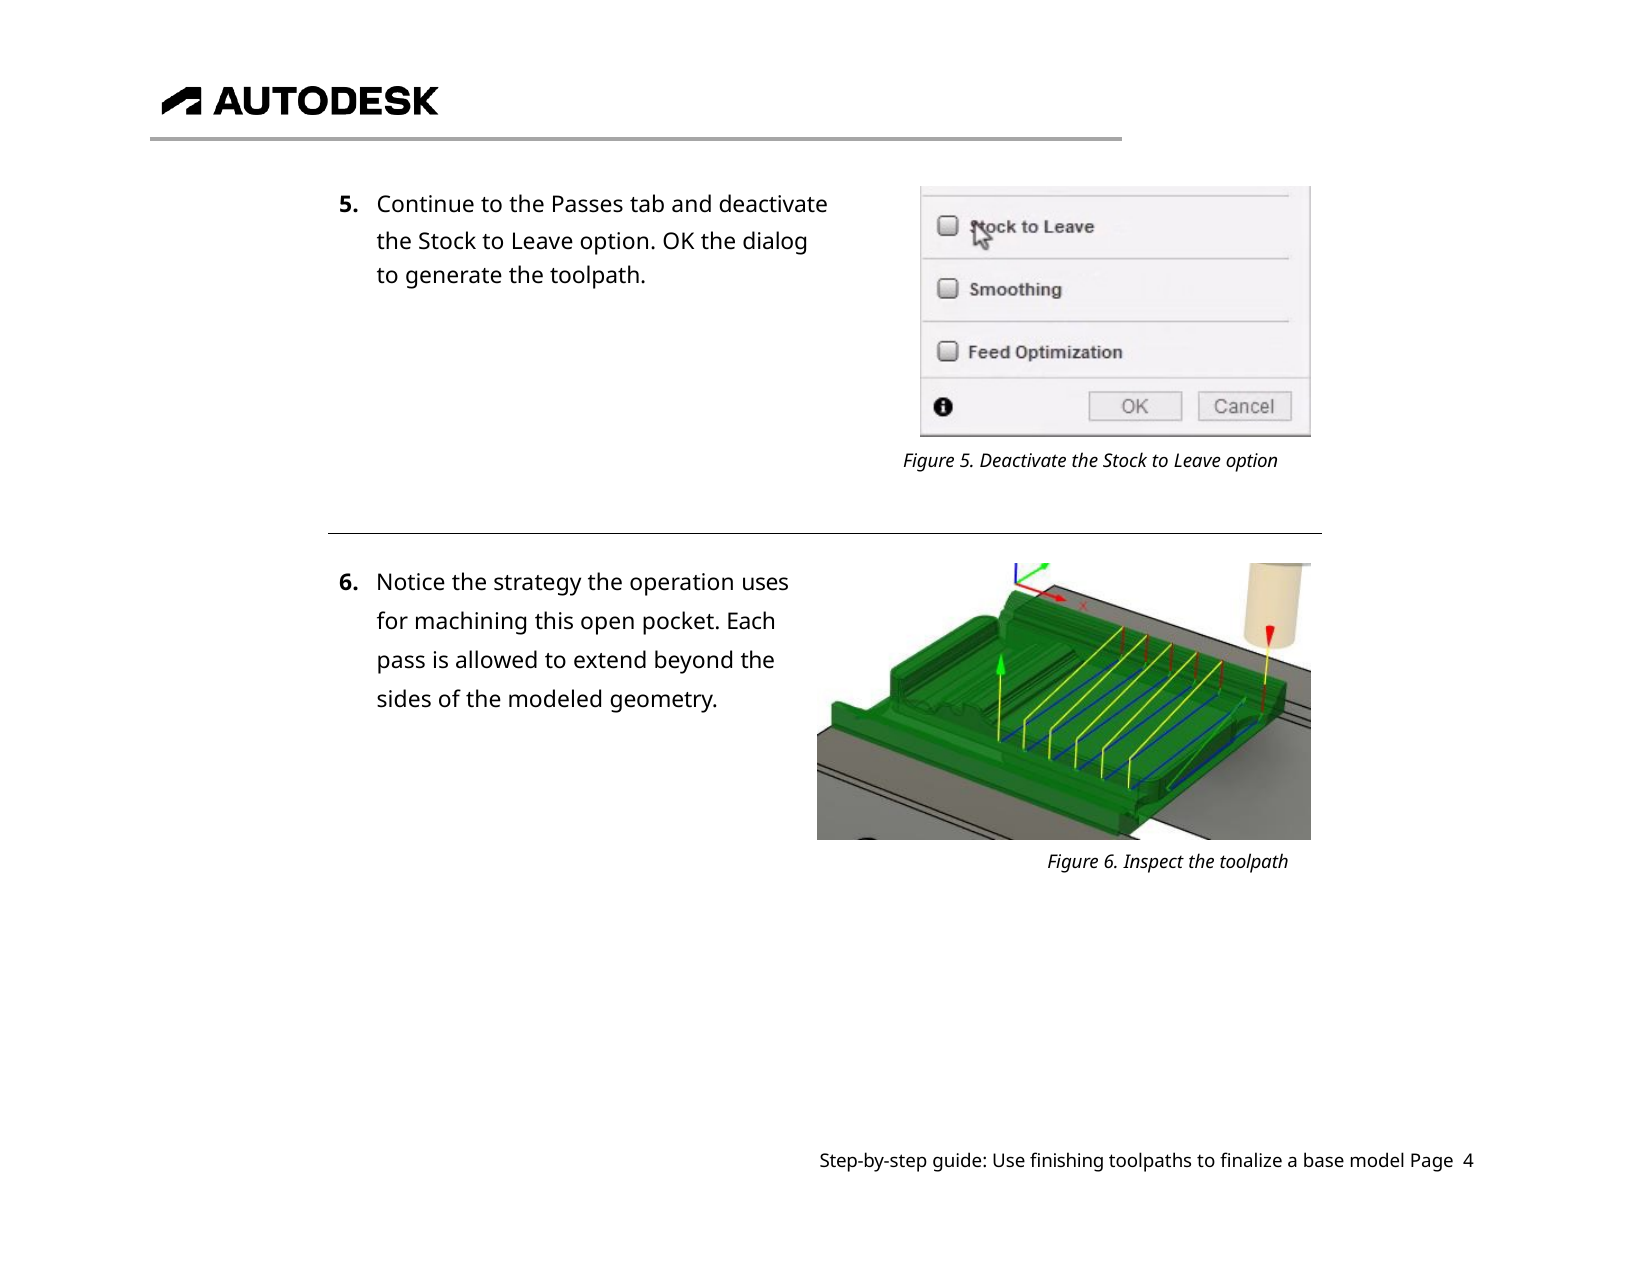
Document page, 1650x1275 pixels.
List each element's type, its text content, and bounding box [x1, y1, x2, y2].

table_cell Figure 6. Inspect the toolpath [806, 534, 1322, 885]
slide_number Step-by-step guide: Use finishing toolpaths to finalize a base model Page 10 [817, 1145, 1509, 1275]
table_header Figure 5. Deactivate the Stock to Leave option [867, 187, 1322, 533]
picture [817, 563, 1311, 840]
picture [919, 186, 1311, 437]
picture [161, 86, 439, 115]
table_cell 6. Notice the strategy the operation uses for machining this open pocket. Each pass is allowed to extend beyond the sides of the modeled geometry. [328, 534, 806, 885]
table_header 5. Continue to the Passes tab and deactivate the Stock to Leave option. OK the dialog to generate the toolpath. [328, 187, 867, 533]
